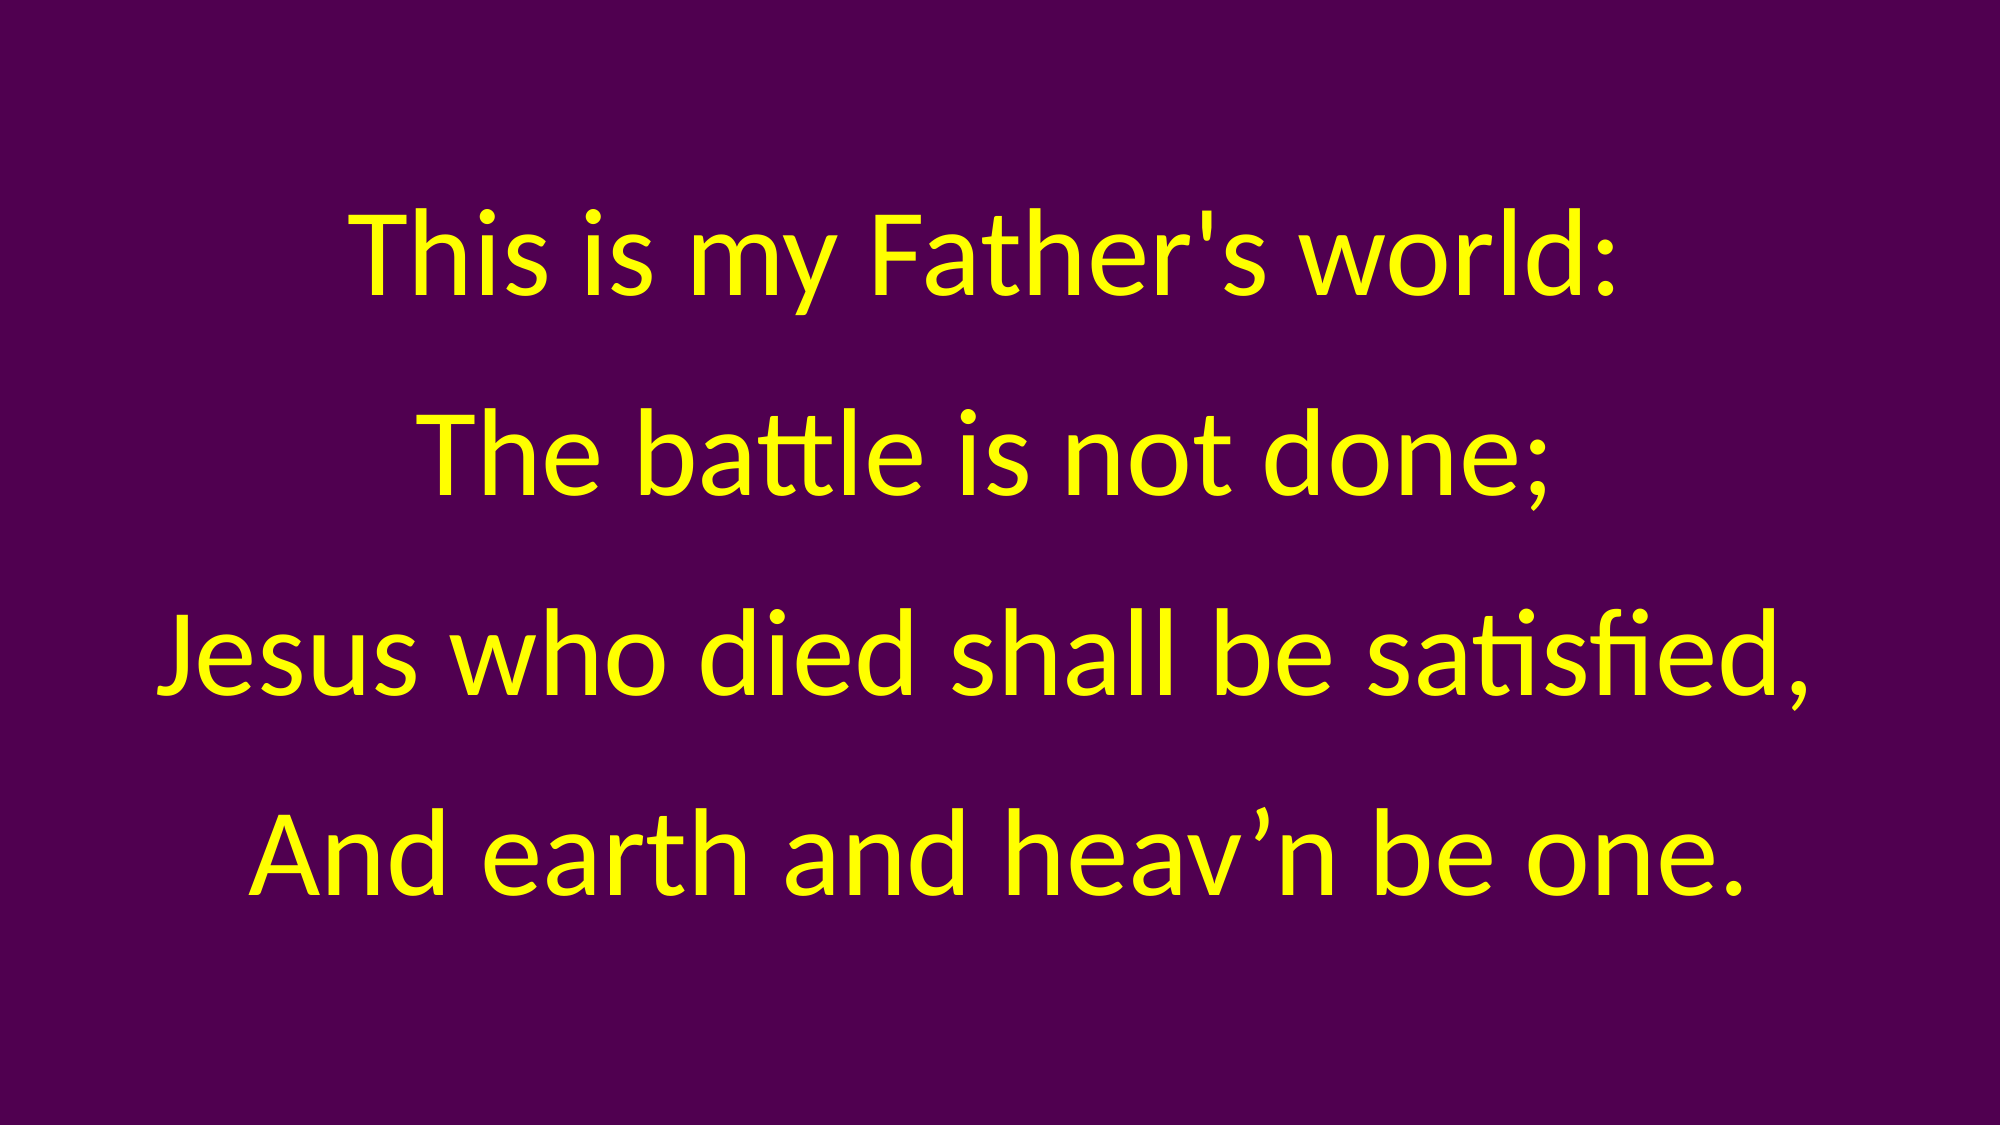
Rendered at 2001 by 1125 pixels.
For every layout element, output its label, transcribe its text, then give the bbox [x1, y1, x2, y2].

text_box This is my Father's world: The battle is not done; Jesus who died shall be satisfied, And earth and heav’n be one. [0, 162, 2000, 928]
